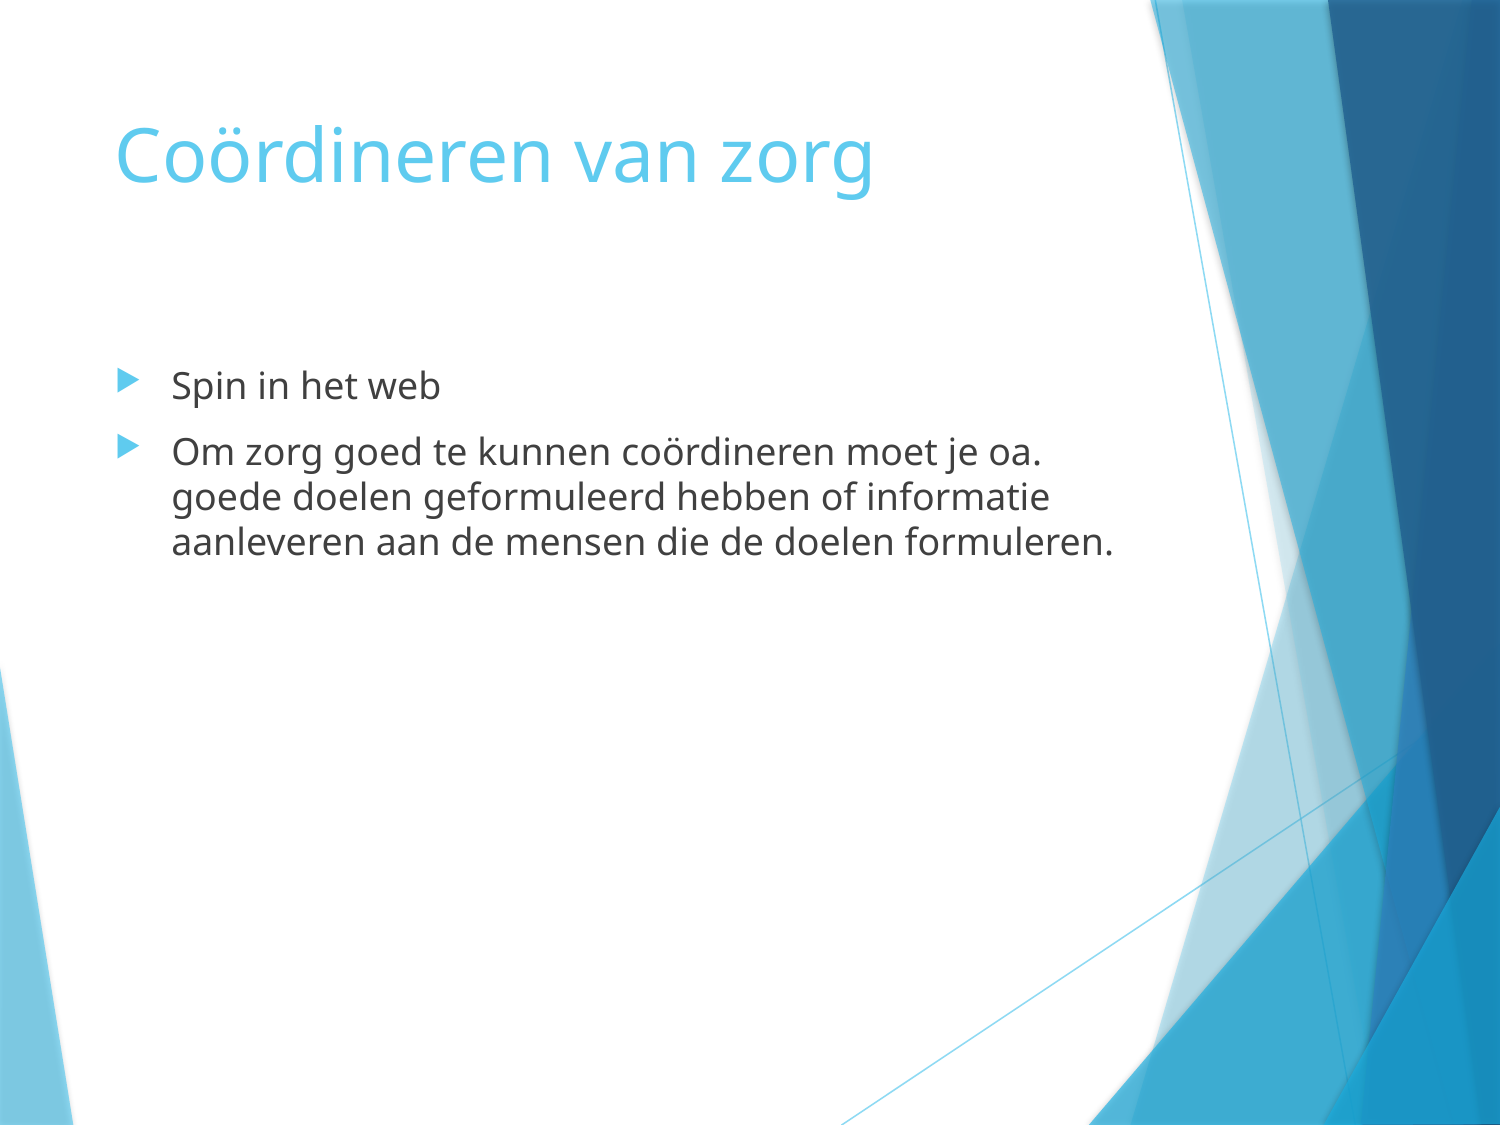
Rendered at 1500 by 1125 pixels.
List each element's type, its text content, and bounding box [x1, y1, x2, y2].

title Coördineren van zorg [99, 99, 1142, 317]
list Spin in het web Om zorg goed te kunnen coördineren moet je oa. goede doelen geformuleerd hebben of informatie aanleveren aan de mensen die de doelen formuleren. [99, 354, 1142, 992]
